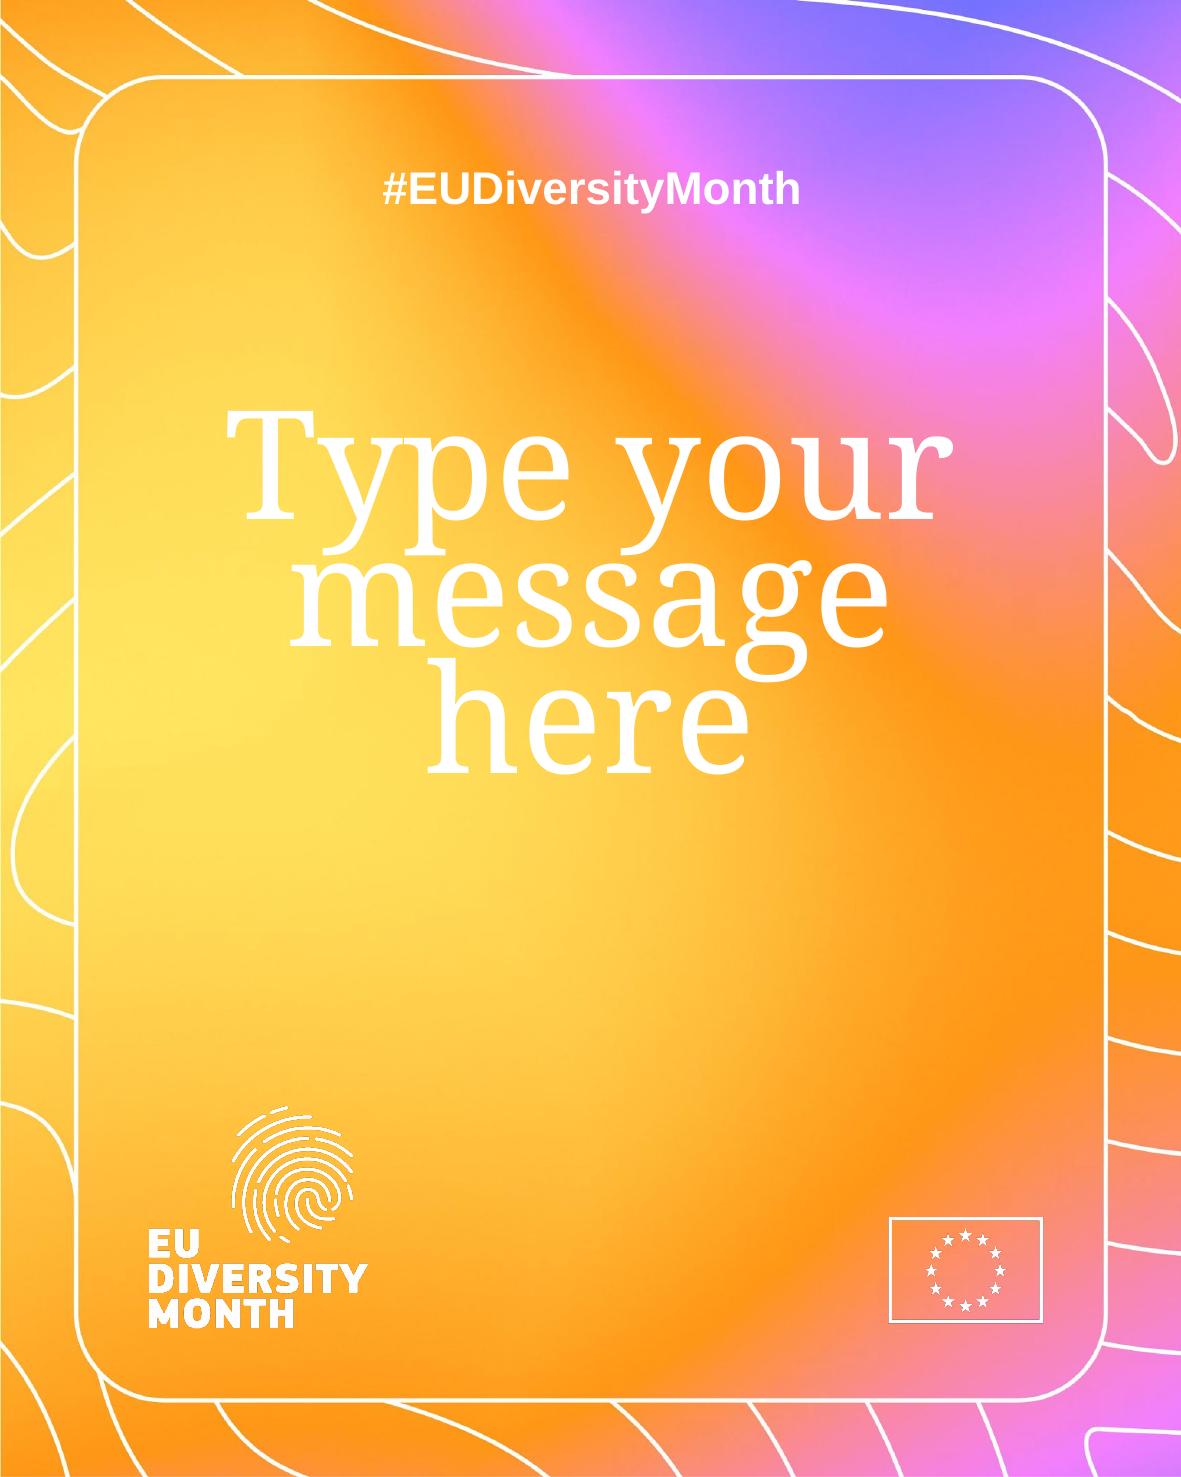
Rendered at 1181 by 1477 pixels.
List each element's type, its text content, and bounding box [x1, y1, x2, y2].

title Type your message here [88, 161, 1093, 1056]
text_box #EUDiversityMonth [347, 145, 838, 228]
picture [0, 0, 1181, 1477]
